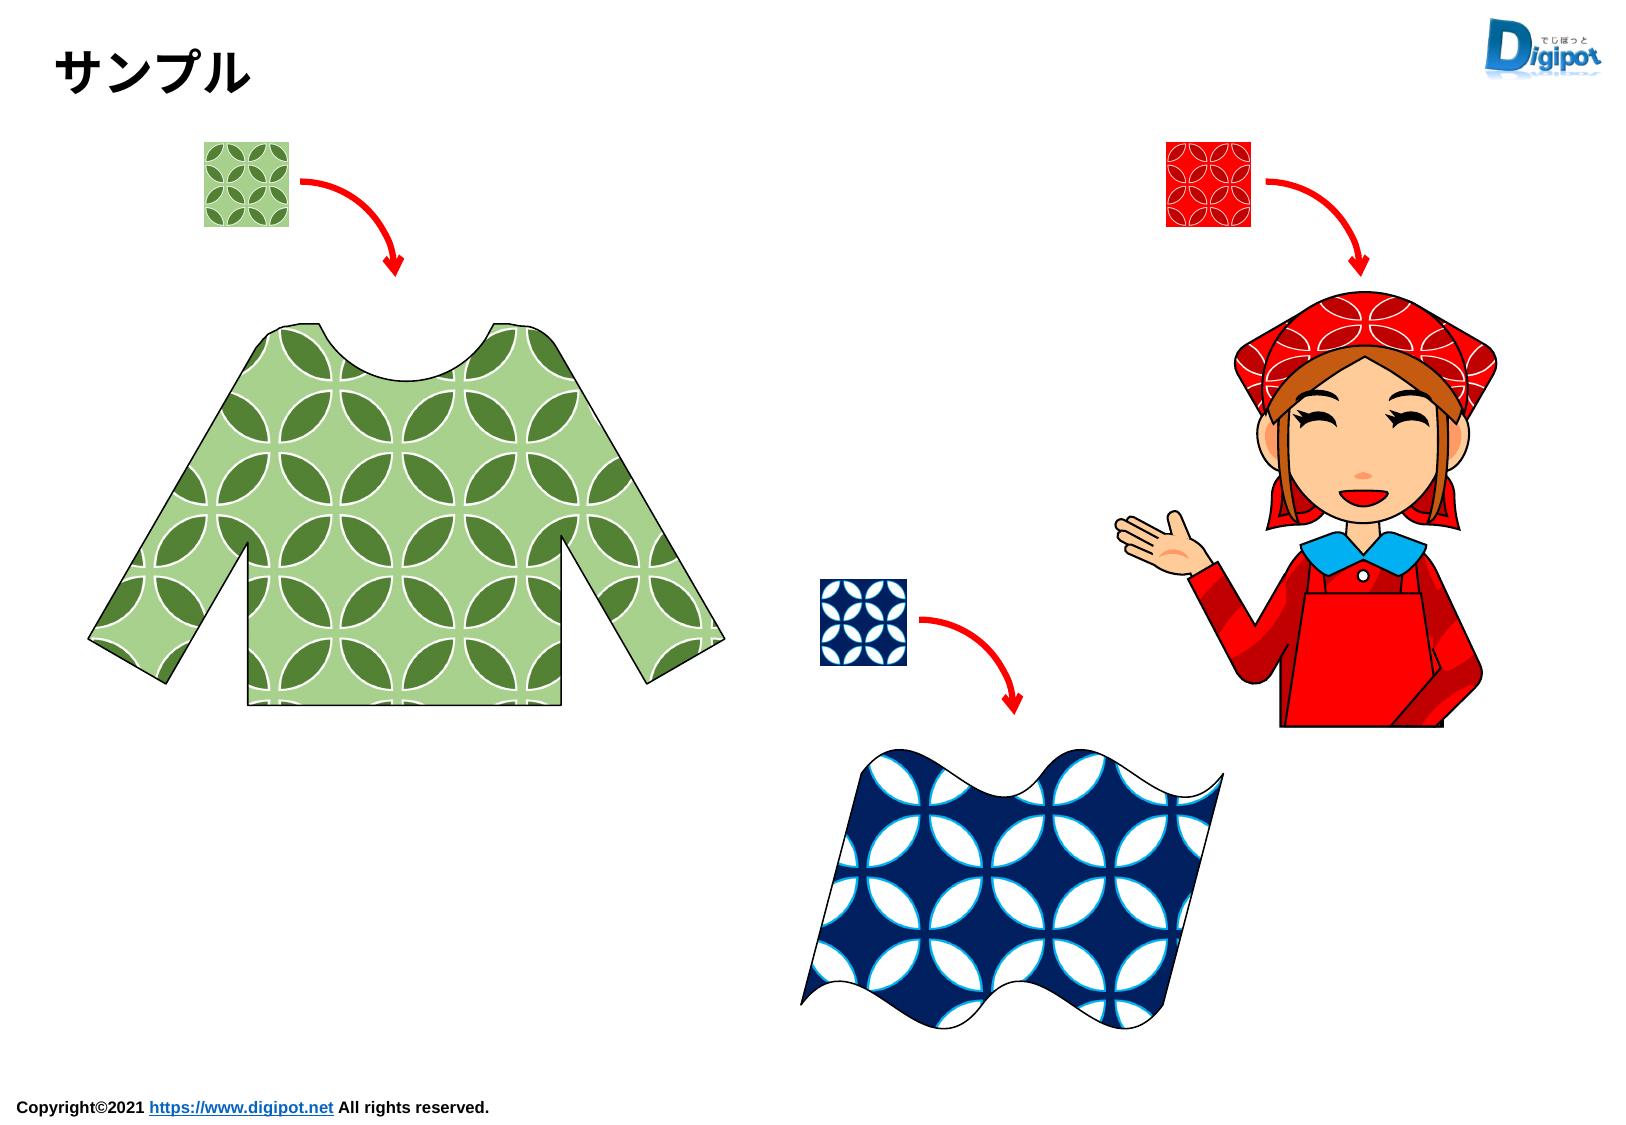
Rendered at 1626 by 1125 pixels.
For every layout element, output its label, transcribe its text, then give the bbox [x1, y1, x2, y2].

text_box サンプル [38, 34, 267, 109]
picture [204, 142, 289, 227]
text_box [919, 619, 1021, 715]
text_box [1265, 181, 1368, 277]
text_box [1130, 291, 1481, 727]
picture [1481, 345, 1495, 391]
text_box [800, 749, 1224, 1029]
picture [1166, 142, 1251, 227]
text_box [87, 323, 725, 706]
picture [820, 579, 907, 666]
text_box [300, 181, 402, 277]
picture [1485, 18, 1602, 82]
